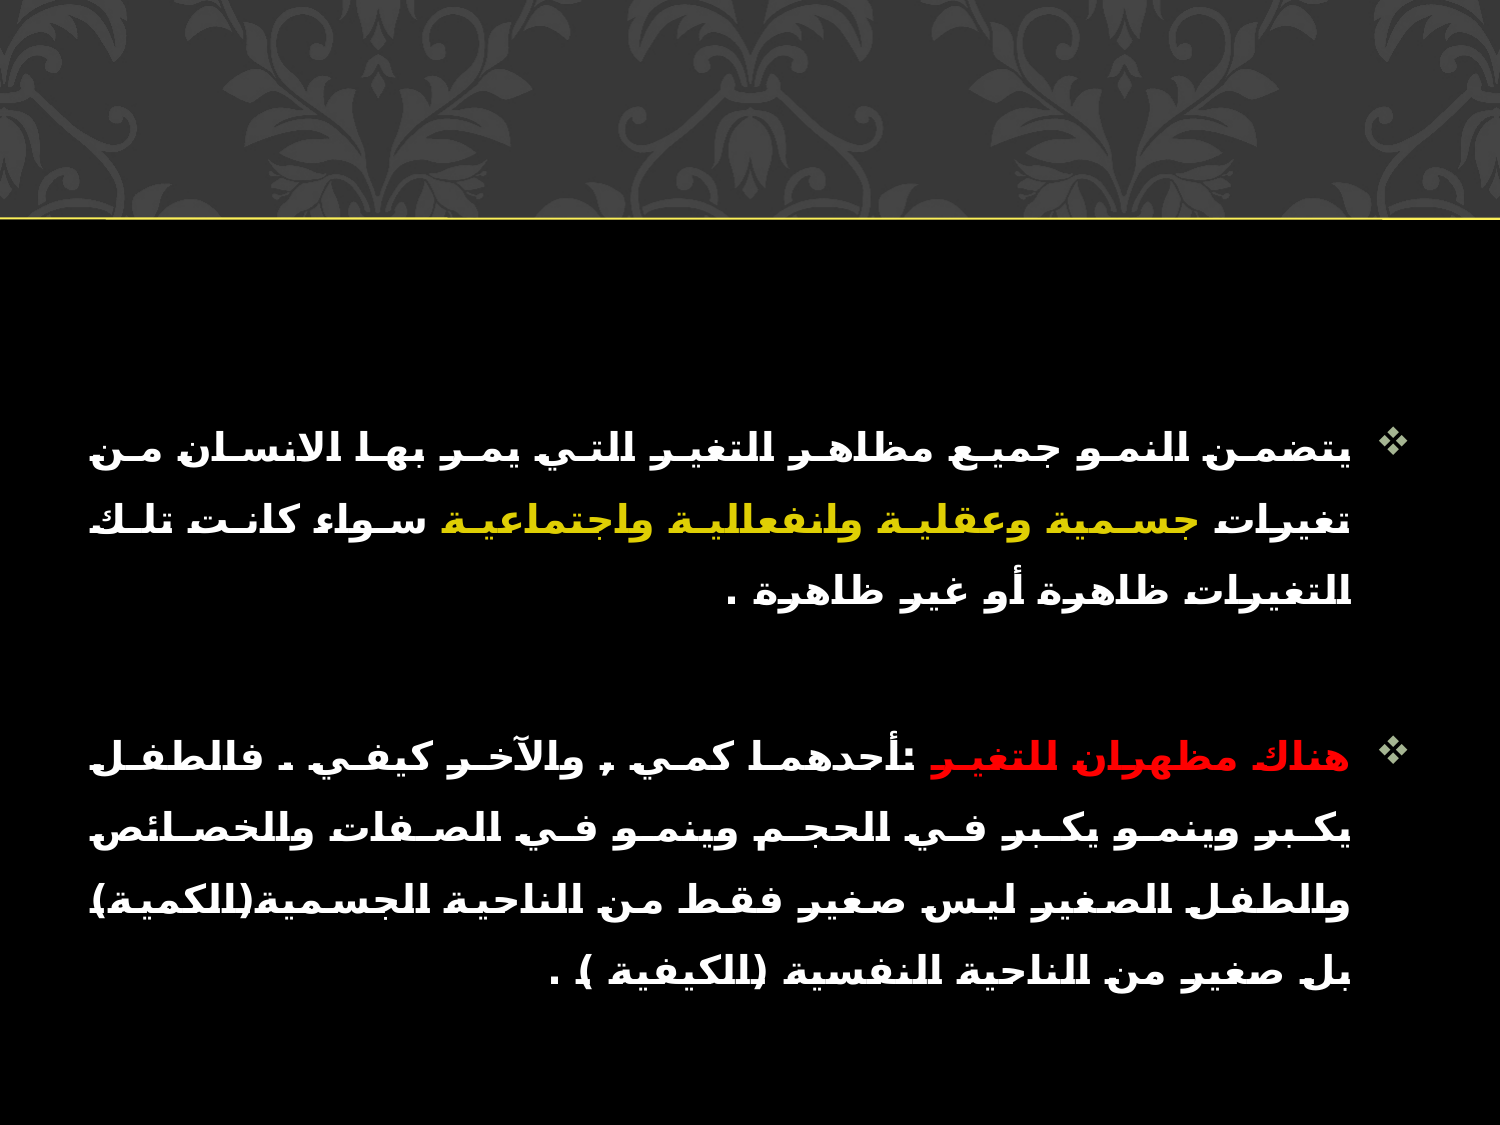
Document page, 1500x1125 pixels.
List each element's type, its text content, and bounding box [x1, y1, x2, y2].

list يتضمن النمو جميع مظاهر التغير التي يمر بها الانسان من تغيرات جسمية وعقلية وانفعالية واجتماعية سواء كانت تلك التغيرات ظاهرة أو غير ظاهرة . هناك مظهران للتغير :أحدهما كمي , والآخر كيفي . فالطفل يكبر وينمو يكبر في الحجم وينمو في الصفات والخصائص والطفل الصغير ليس صغير فقط من الناحية الجسمية(الكمية) بل صغير من الناحية النفسية (الكيفية ) . [75, 331, 1425, 1000]
